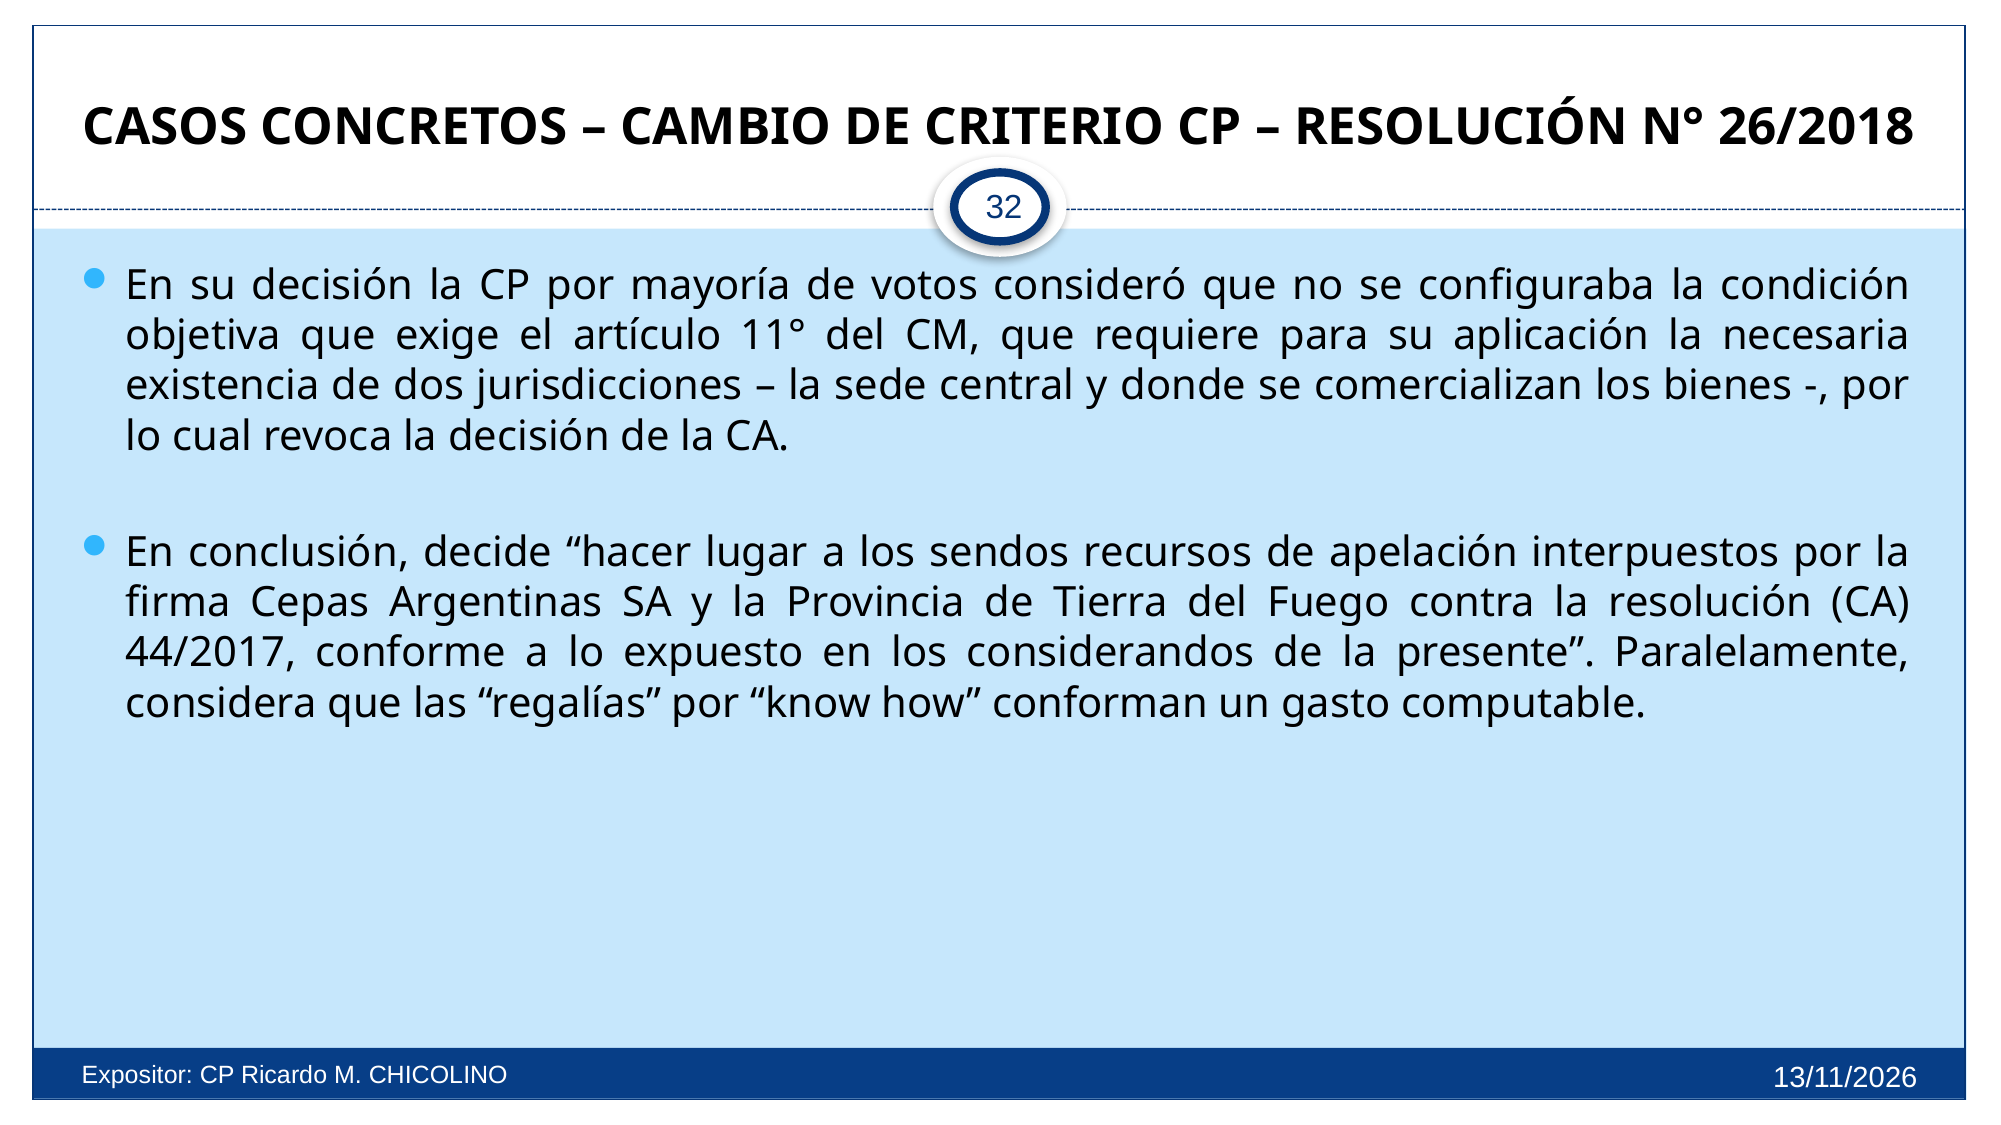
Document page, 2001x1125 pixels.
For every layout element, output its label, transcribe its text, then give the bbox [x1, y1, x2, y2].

slide_number 32 [954, 168, 1055, 241]
list En su decisión la CP por mayoría de votos consideró que no se configuraba la condición objetiva que exige el artículo 11° del CM, que requiere para su aplicación la necesaria existencia de dos jurisdicciones – la sede central y donde se comercializan los bienes -, por lo cual revoca la decisión de la CA. En conclusión, decide “hacer lugar a los sendos recursos de apelación interpuestos por la firma Cepas Argentinas SA y la Provincia de Tierra del Fuego contra la resolución (CA) 44/2017, conforme a lo expuesto en los considerandos de la presente”. Paralelamente, considera que las “regalías” por “know how” conforman un gasto computable. [66, 250, 1926, 1001]
footer Expositor: CP Ricardo M. CHICOLINO [66, 1051, 850, 1112]
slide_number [1266, 1050, 1933, 1111]
title CASOS CONCRETOS – CAMBIO DE CRITERIO CP – RESOLUCIÓN N° 26/2018 [65, 37, 1933, 162]
